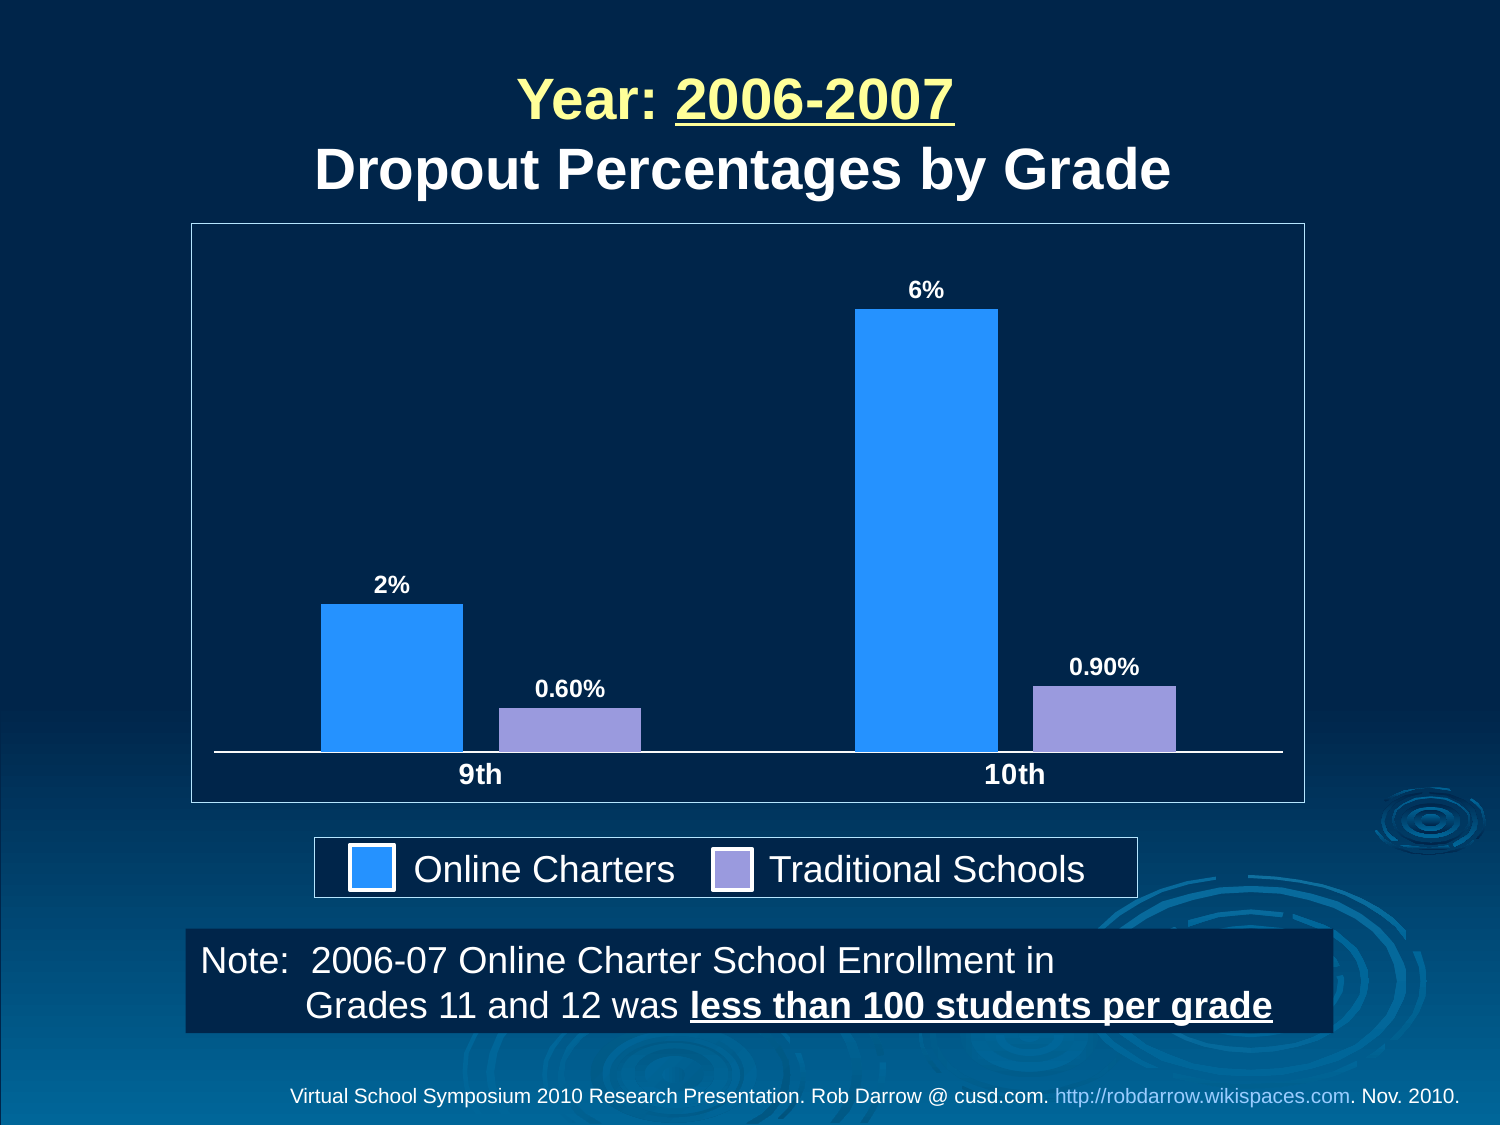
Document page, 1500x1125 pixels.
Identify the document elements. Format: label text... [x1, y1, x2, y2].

text_box Note: 2006-07 Online Charter School Enrollment in Grades 11 and 12 was less than 100 students per grade [185, 928, 1334, 1034]
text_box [314, 837, 1138, 899]
title Year: 2006-2007 Dropout Percentages by Grade [74, 62, 1413, 201]
chart [191, 223, 1305, 803]
